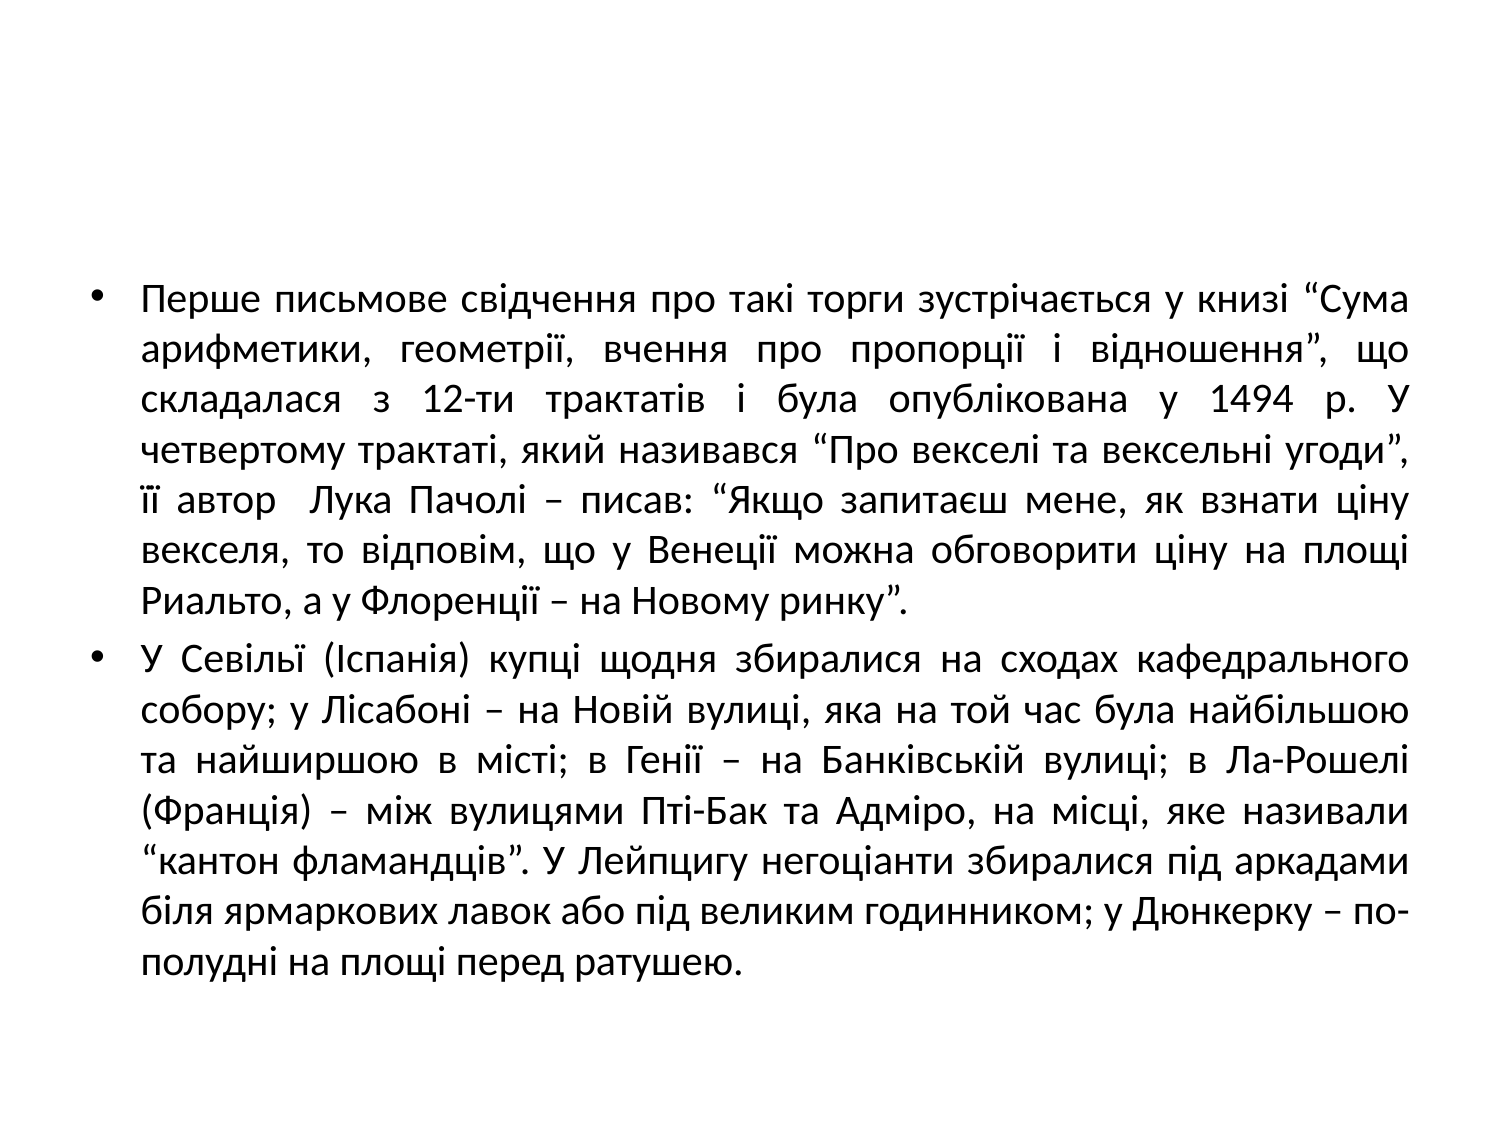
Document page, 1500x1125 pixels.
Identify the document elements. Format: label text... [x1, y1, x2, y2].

list Перше письмове свідчення про такі торги зустрічається у книзі “Сума арифметики, геометрії, вчення про пропорції і відношення”, що складалася з 12-ти трактатів і була опублікована у 1494 р. У четвертому трактаті, який називався “Про векселі та вексельні угоди”, її автор Лука Пачолі – писав: “Якщо запитаєш мене, як взнати ціну векселя, то відповім, що у Венеції можна обговорити ціну на площі Риальто, а у Флоренції – на Новому ринку”. У Севільї (Іспанія) купці щодня збиралися на сходах кафедрального собору; у Лісабоні – на Новій вулиці, яка на той час була найбільшою та найширшою в місті; в Генії – на Банківській вулиці; в Ла-Рошелі (Франція) – між вулицями Пті-Бак та Адміро, на місці, яке називали “кантон фламандців”. У Лейпцигу негоціанти збиралися під аркадами біля ярмаркових лавок або під великим годинником; у Дюнкерку – по- полудні на площі перед ратушею. [75, 262, 1425, 1005]
